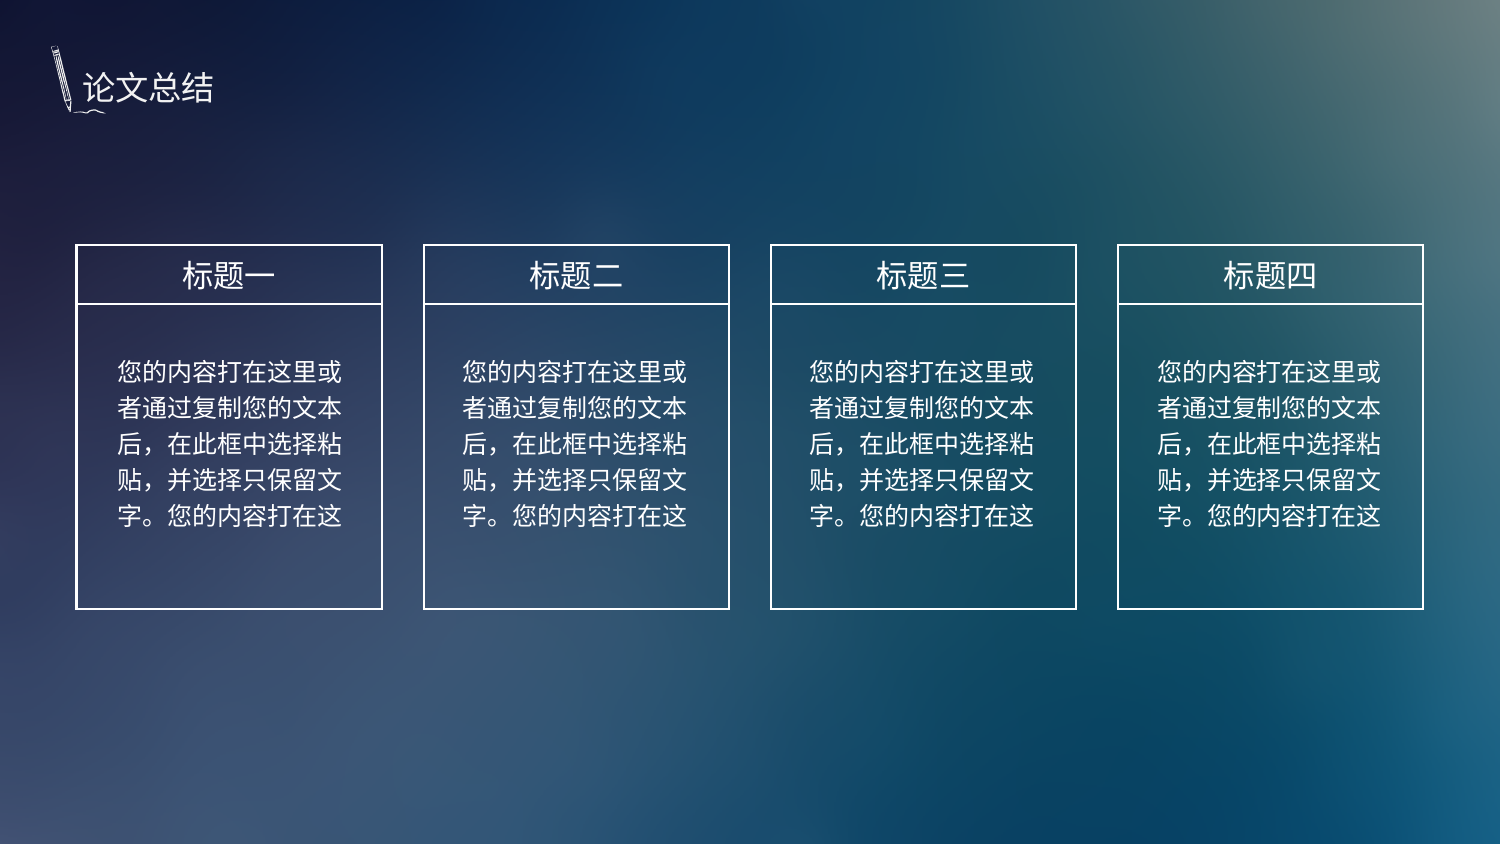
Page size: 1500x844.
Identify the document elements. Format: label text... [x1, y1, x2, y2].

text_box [76, 244, 382, 609]
text_box 论文总结 [67, 59, 357, 115]
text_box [1118, 244, 1424, 609]
picture [0, 0, 1500, 844]
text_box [770, 244, 1077, 609]
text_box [423, 244, 730, 609]
